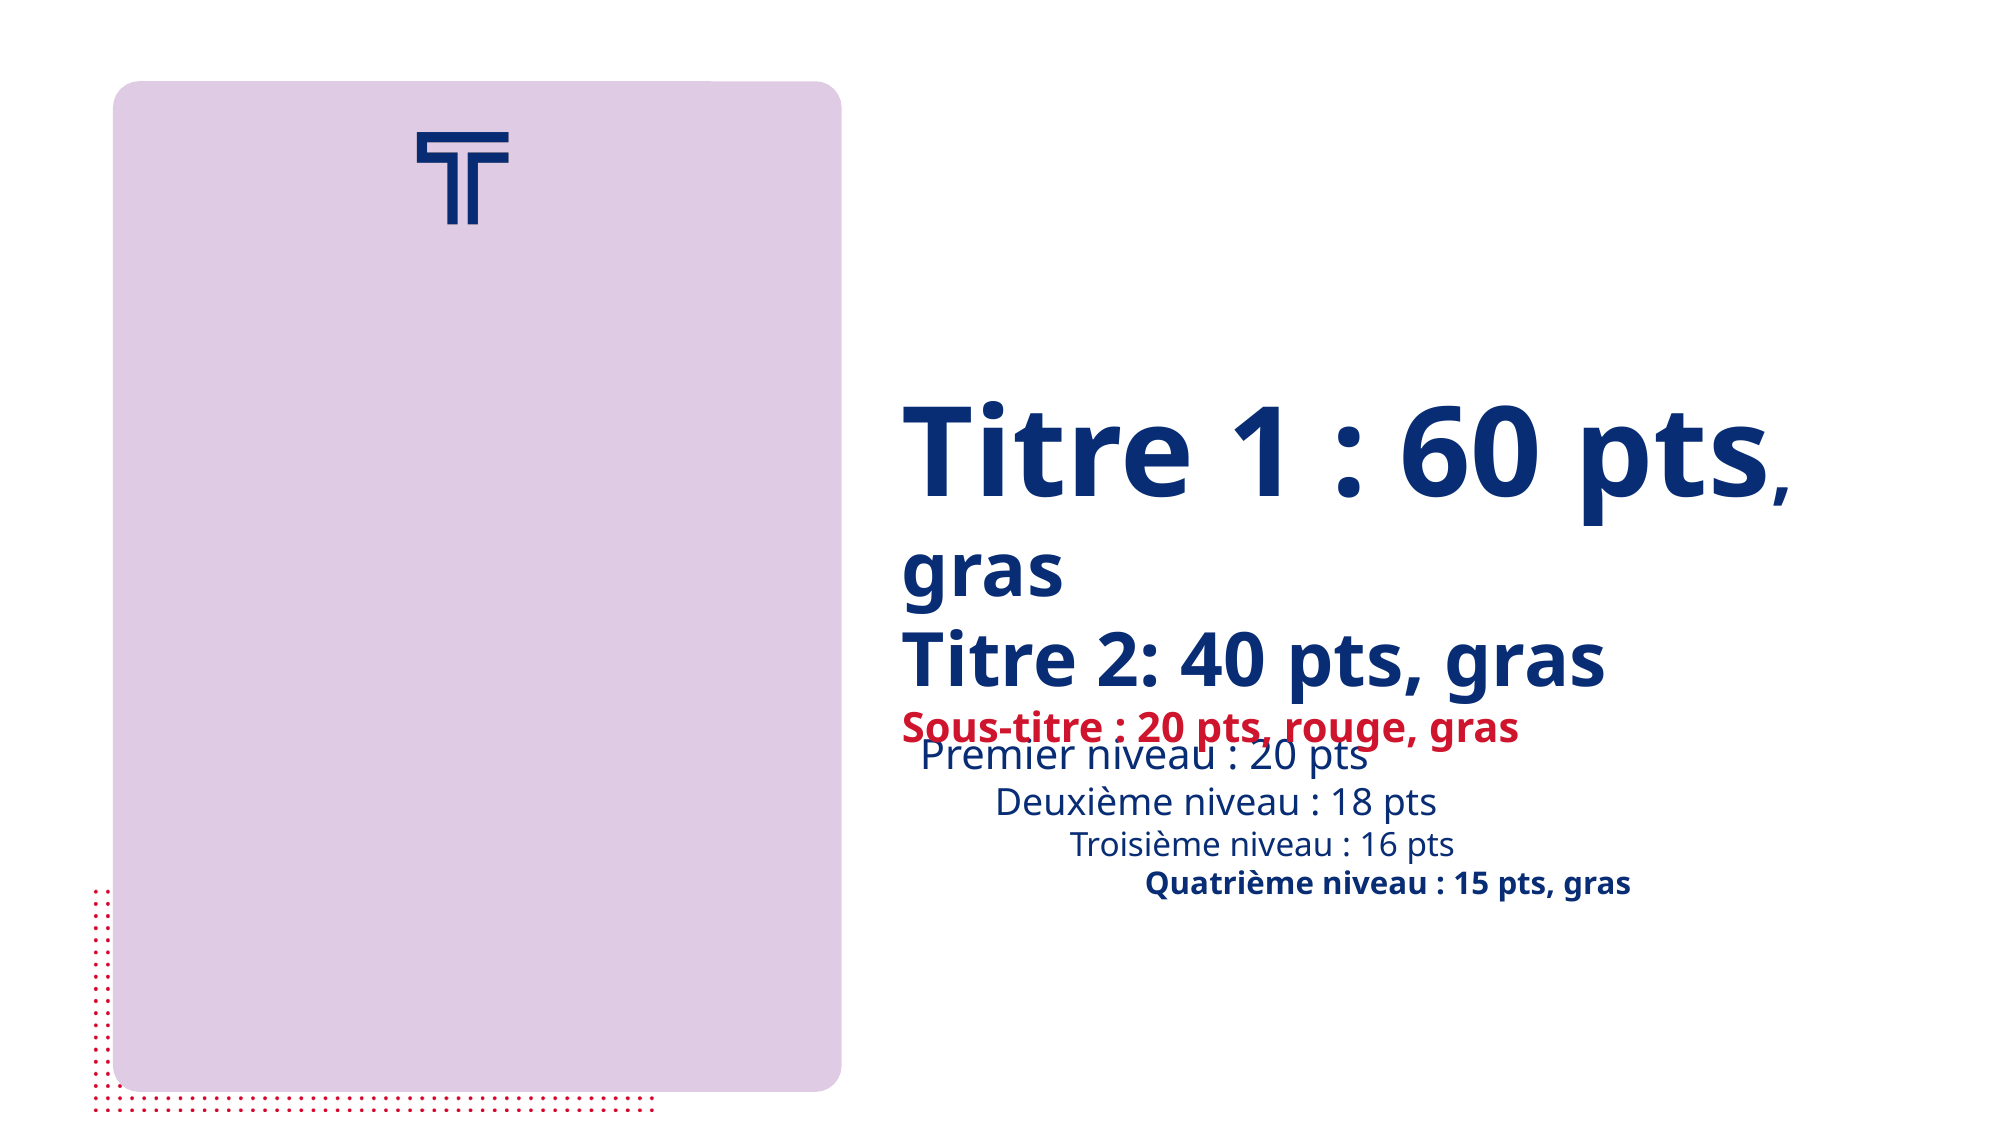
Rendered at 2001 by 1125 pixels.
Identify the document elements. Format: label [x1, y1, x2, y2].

picture [94, 890, 653, 1112]
picture [398, 113, 527, 243]
